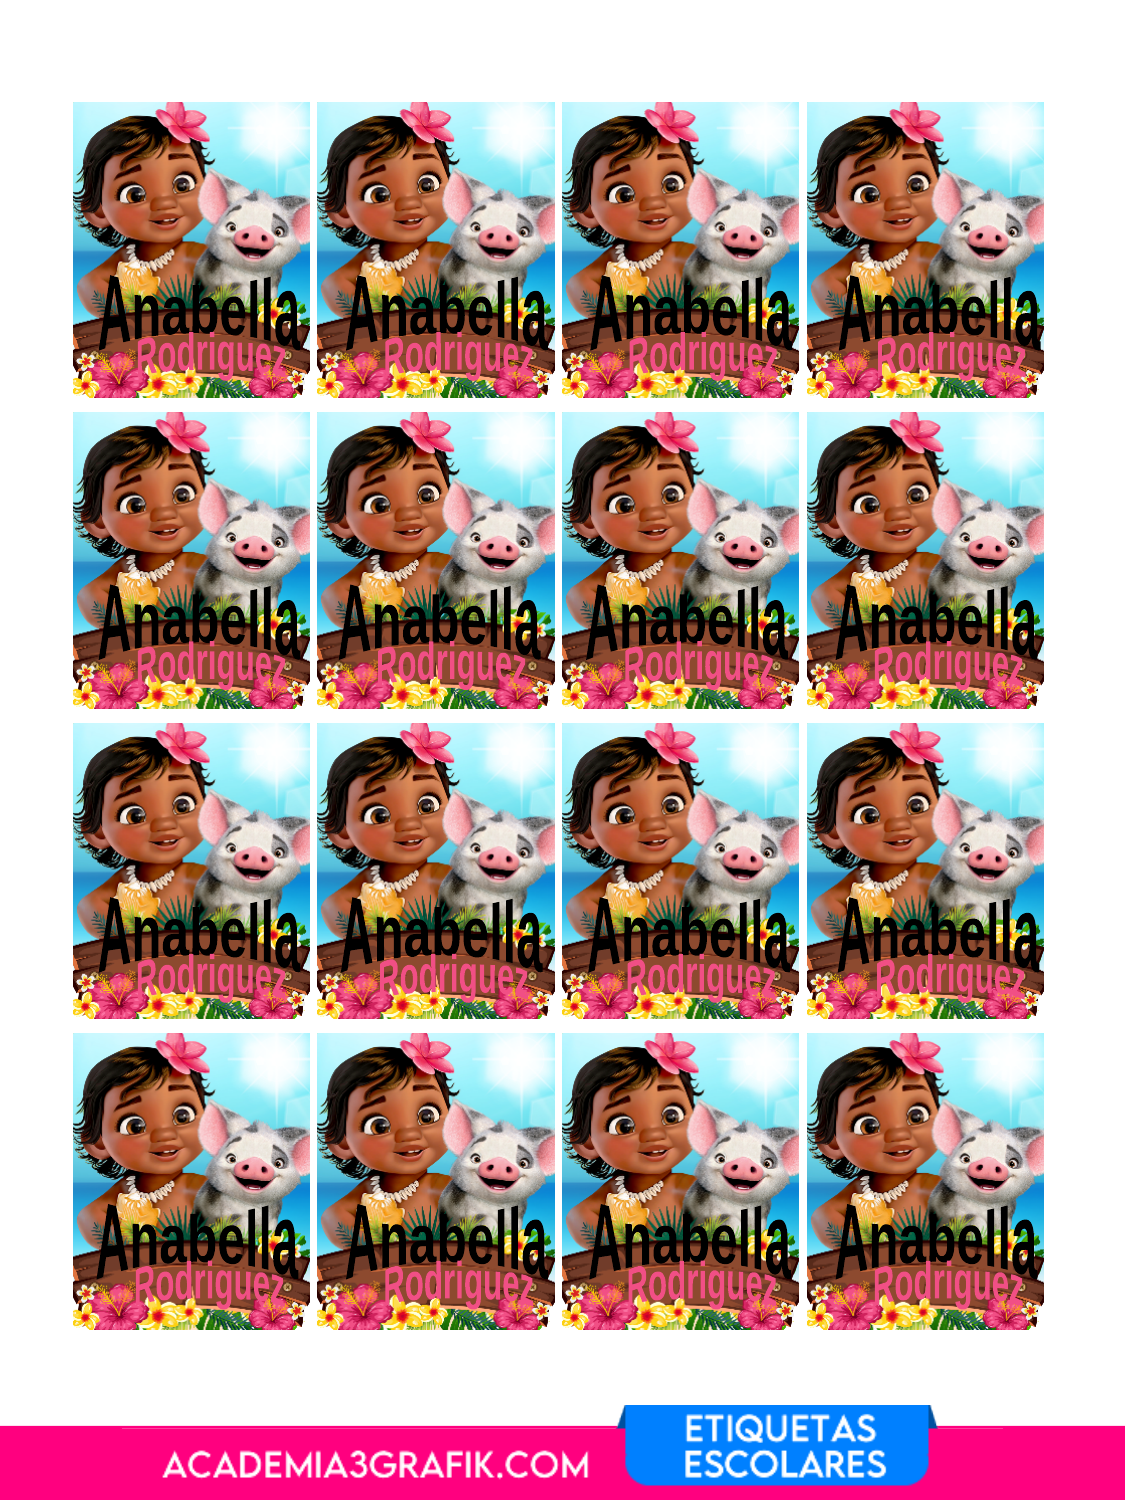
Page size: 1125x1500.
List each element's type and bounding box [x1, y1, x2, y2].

picture [562, 723, 799, 1019]
picture [317, 412, 555, 709]
picture [73, 1033, 310, 1330]
picture [317, 723, 555, 1019]
picture [122, 1405, 1003, 1500]
picture [806, 412, 1044, 709]
picture [317, 102, 555, 398]
picture [806, 102, 1044, 398]
picture [73, 102, 310, 398]
picture [562, 102, 799, 398]
picture [562, 412, 799, 709]
picture [73, 412, 310, 709]
picture [317, 1033, 555, 1330]
picture [562, 1033, 799, 1330]
picture [73, 723, 310, 1019]
picture [806, 723, 1044, 1019]
picture [806, 1033, 1044, 1330]
